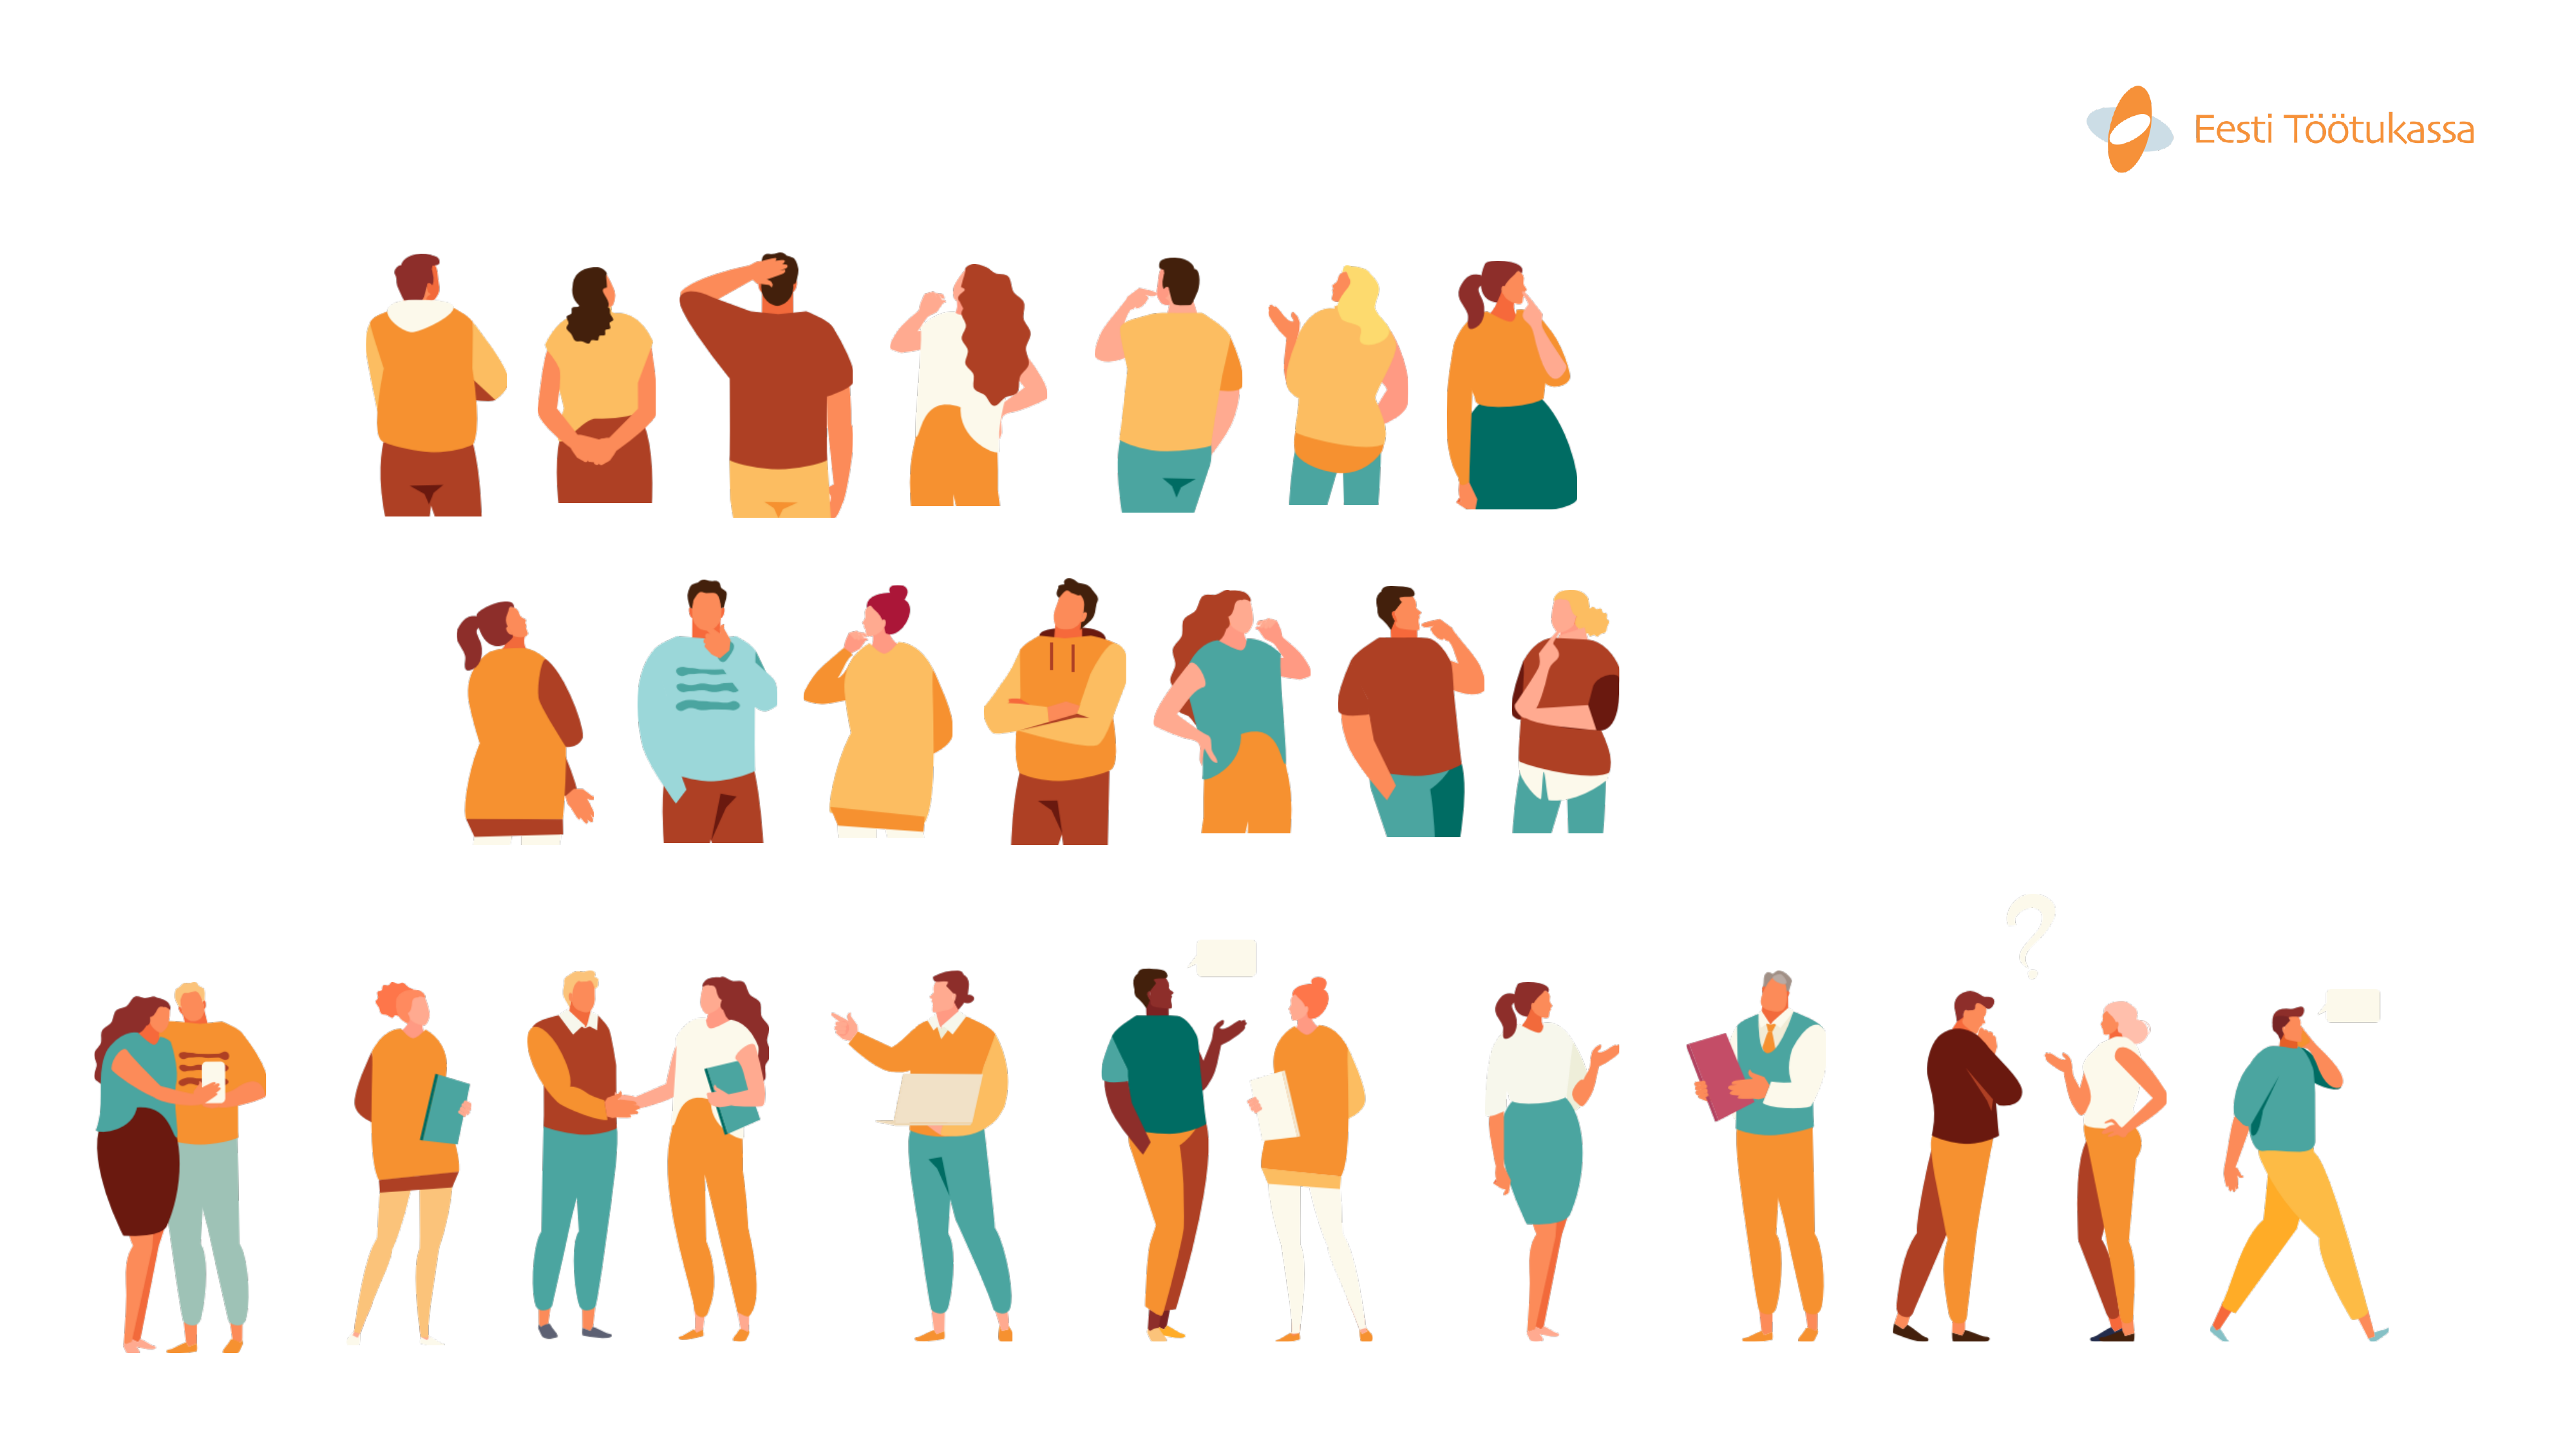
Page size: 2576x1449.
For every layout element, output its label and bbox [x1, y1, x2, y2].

picture [2087, 86, 2474, 173]
picture [1446, 260, 1577, 509]
picture [1268, 265, 1408, 505]
picture [365, 254, 507, 516]
picture [831, 970, 1013, 1341]
picture [890, 264, 1048, 506]
picture [537, 267, 656, 503]
picture [1101, 939, 1373, 1341]
picture [94, 982, 267, 1354]
picture [1511, 590, 1620, 833]
picture [803, 585, 953, 838]
picture [1484, 982, 1620, 1341]
picture [1153, 590, 1311, 833]
picture [457, 601, 594, 845]
picture [679, 252, 853, 518]
picture [2210, 989, 2389, 1341]
picture [637, 580, 778, 844]
picture [527, 970, 770, 1341]
picture [1338, 585, 1485, 837]
picture [1094, 257, 1243, 513]
picture [1893, 894, 2167, 1341]
picture [346, 982, 472, 1345]
picture [1686, 970, 1826, 1341]
picture [983, 578, 1127, 845]
